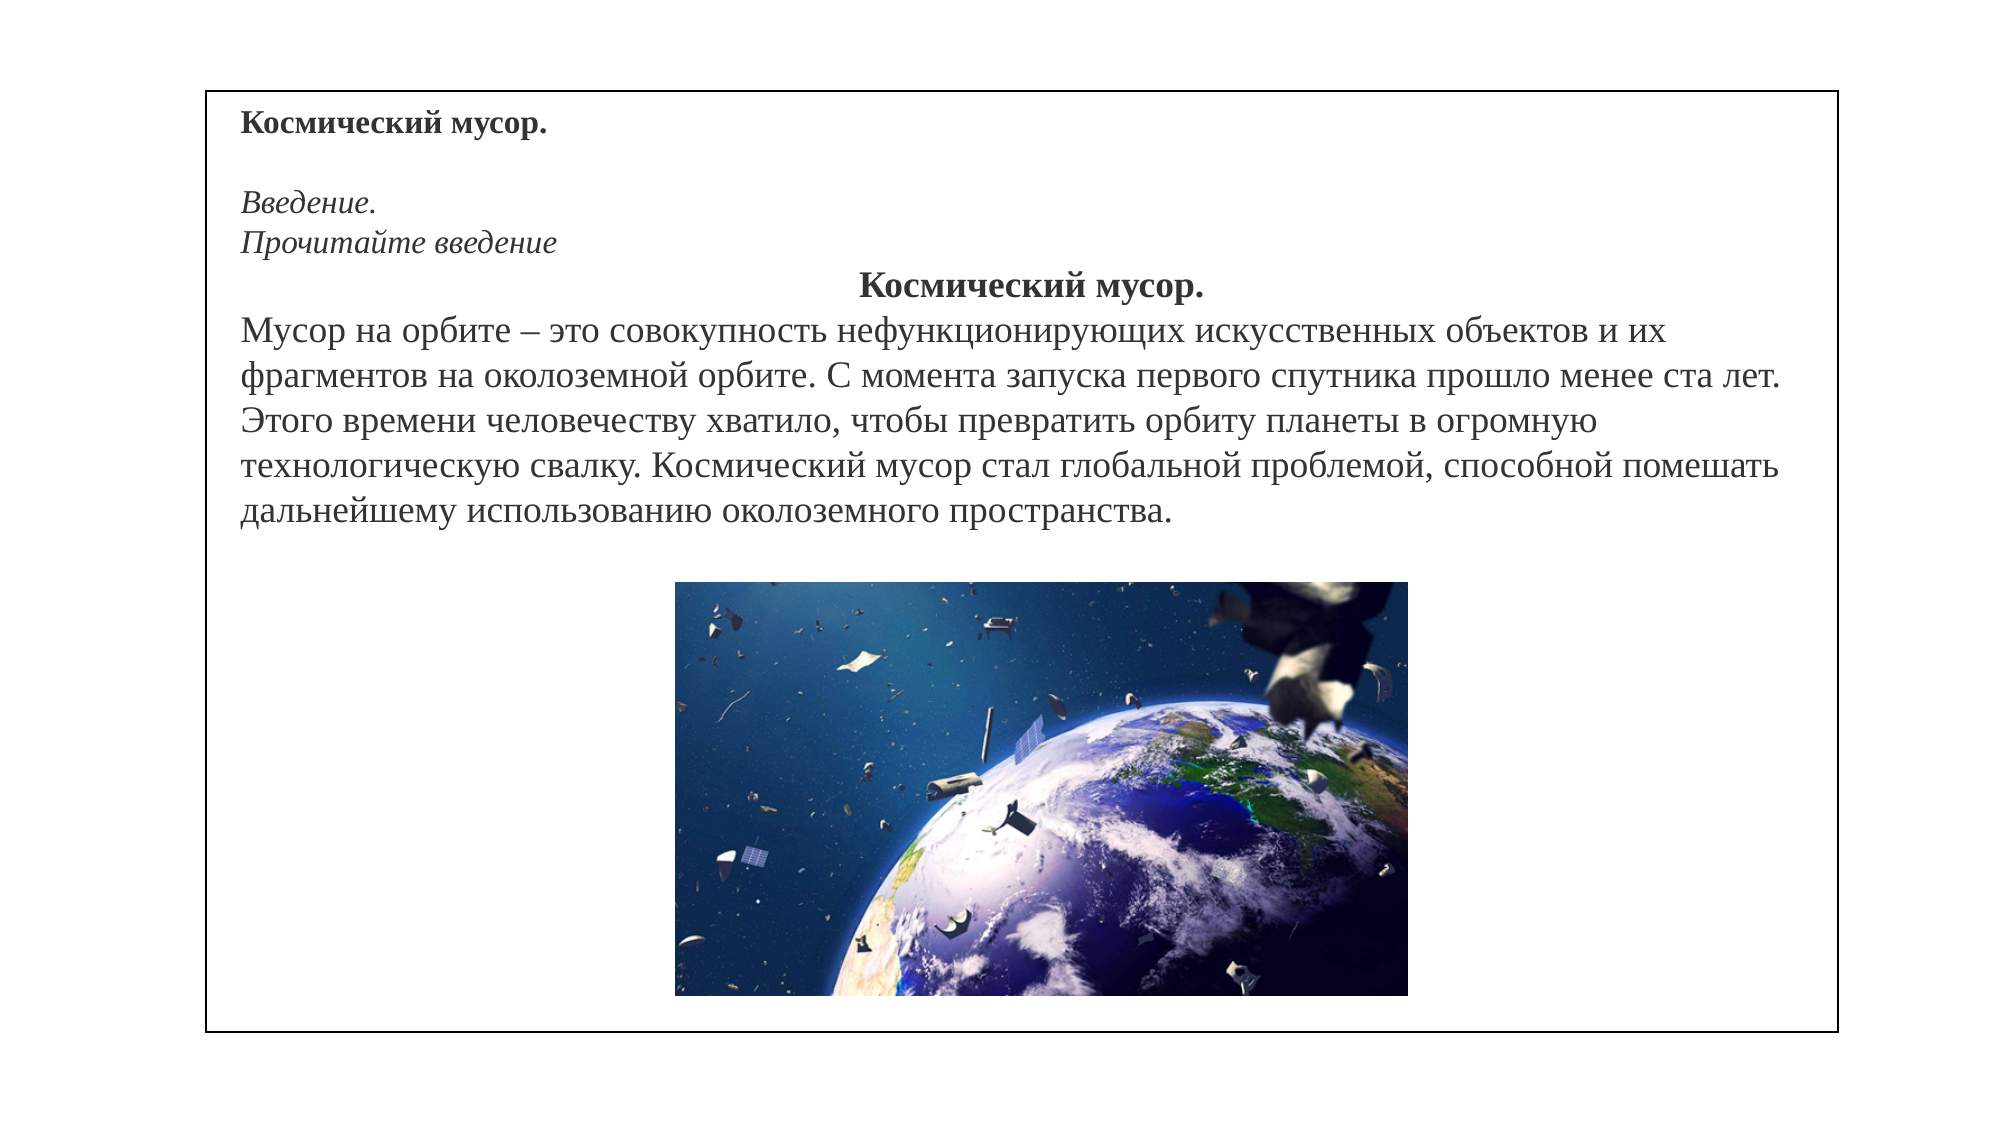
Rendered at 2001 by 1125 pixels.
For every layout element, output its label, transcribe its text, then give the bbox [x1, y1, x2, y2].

text_box Космический мусор. Введение. Прочитайте введение Космический мусор. Мусор на орбите – это совокупность нефункционирующих искусственных объектов и их фрагментов на околоземной орбите. С момента запуска первого спутника прошло менее ста лет. Этого времени человечеству хватило, чтобы превратить орбиту планеты в огромную технологическую свалку. Космический мусор стал глобальной проблемой, способной помешать дальнейшему использованию околоземного пространства. [225, 93, 1838, 538]
picture [675, 582, 1408, 996]
text_box [205, 90, 1839, 1033]
